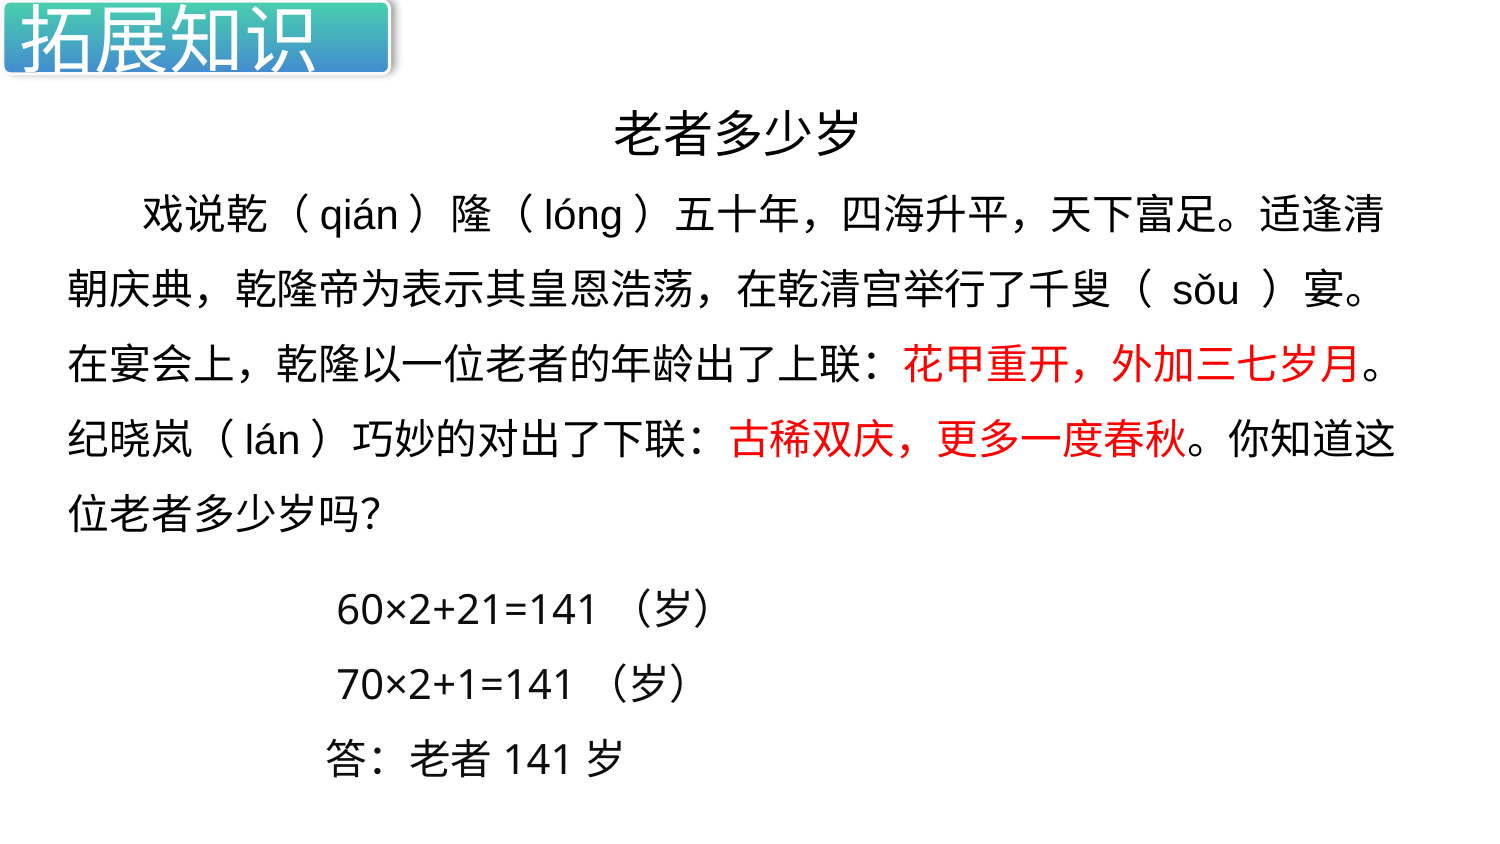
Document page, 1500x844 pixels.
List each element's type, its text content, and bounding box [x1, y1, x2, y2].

text_box 60×2+21=141（岁） 70×2+1=141（岁） 答：老者141岁 [310, 550, 1447, 790]
text_box 拓展知识 [1, 0, 391, 75]
text_box 老者多少岁 戏说乾（qián）隆（lóng）五十年，四海升平，天下富足。适逢清朝庆典，乾隆帝为表示其皇恩浩荡，在乾清宫举行了千叟（ sǒu ）宴。在宴会上，乾隆以一位老者的年龄出了上联：花甲重开，外加三七岁月。纪晓岚（lán）巧妙的对出了下联：古稀双庆，更多一度春秋。你知道这位老者多少岁吗？ [53, 95, 1424, 545]
